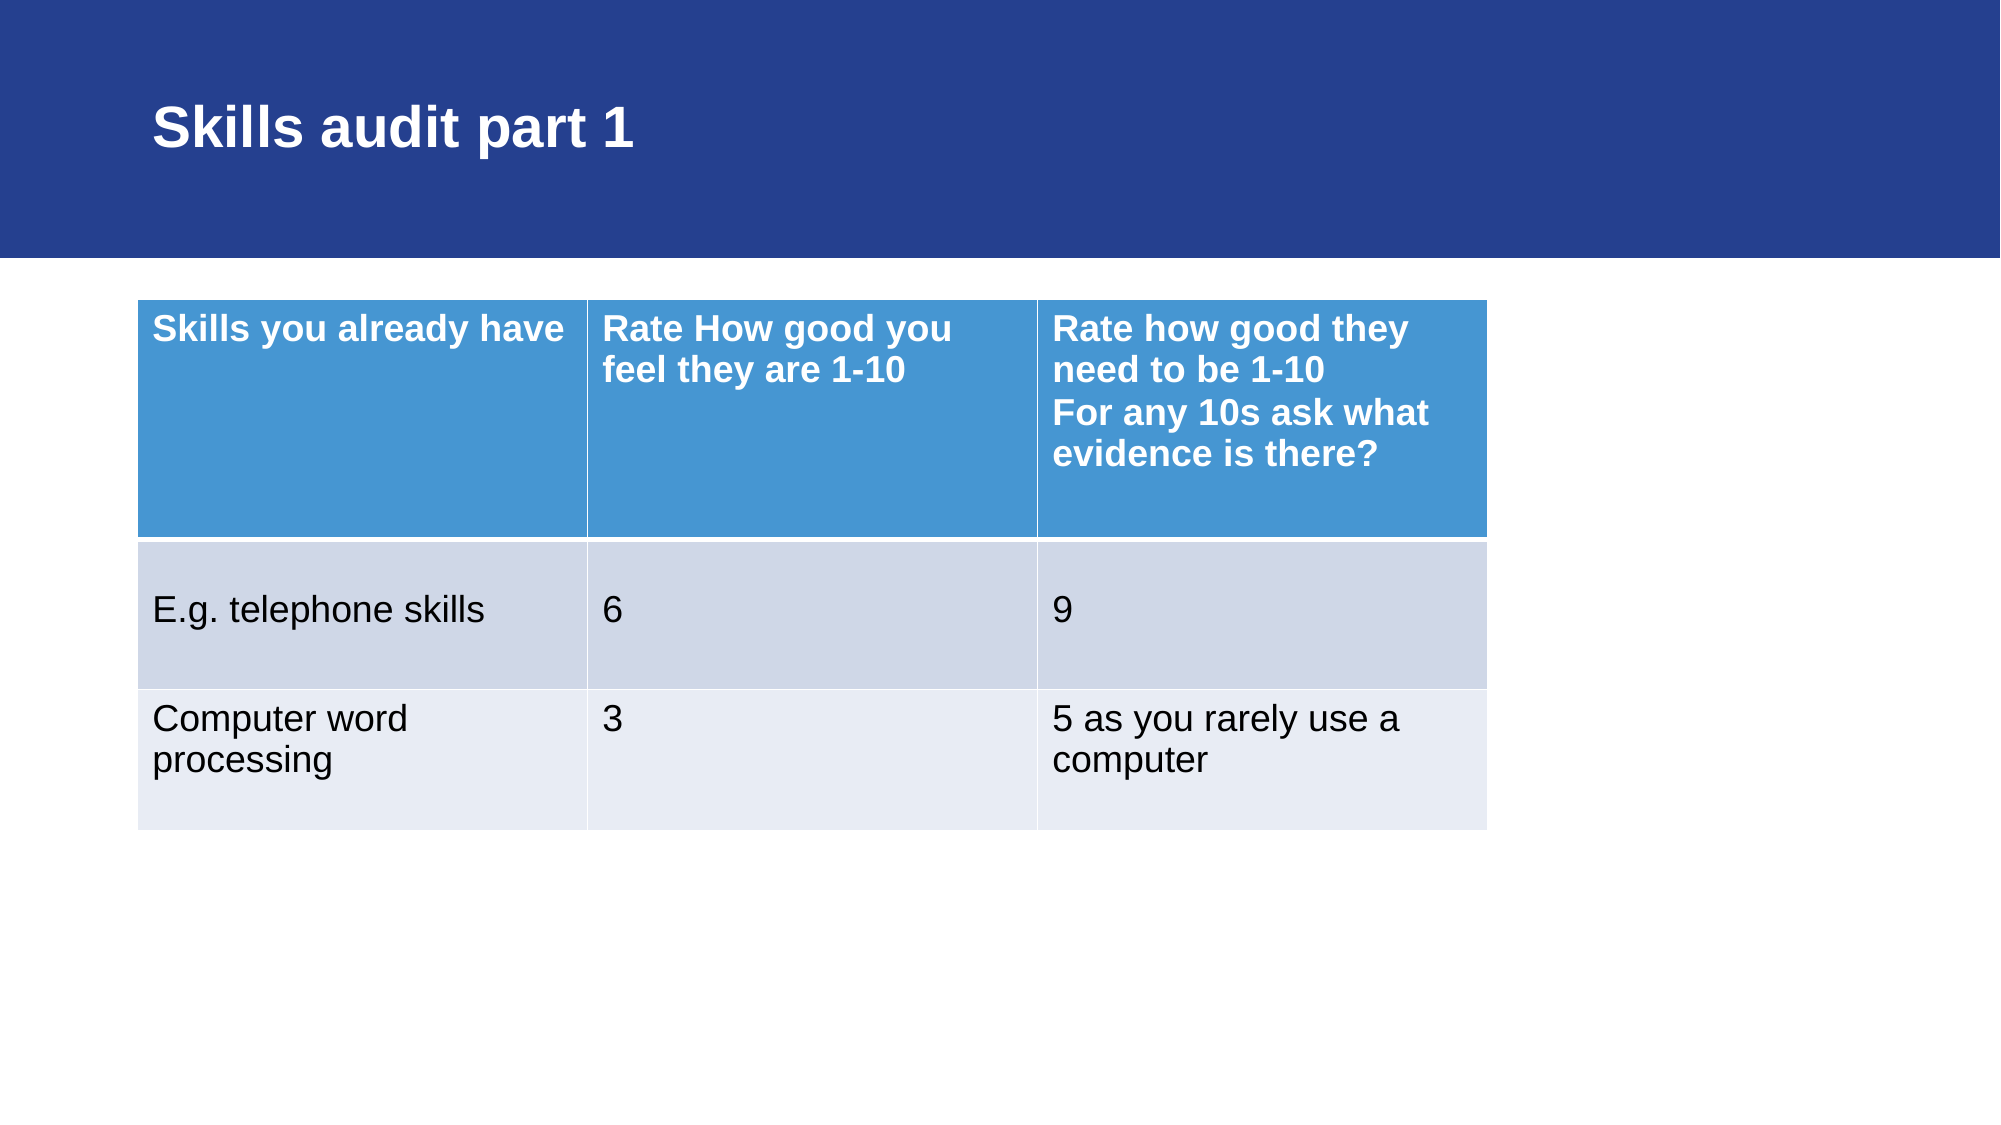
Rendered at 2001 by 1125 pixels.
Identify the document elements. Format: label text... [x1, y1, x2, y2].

table_cell 6 [588, 542, 1037, 689]
table_cell 9 [1038, 542, 1487, 689]
table_cell E.g. telephone skills [138, 542, 587, 689]
table_cell Computer word processing [138, 690, 587, 830]
table_header Rate How good you feel they are 1-10 [588, 300, 1037, 537]
table_cell 3 [588, 690, 1037, 830]
table_header Rate how good they need to be 1-10 For any 10s ask what evidence is there? [1038, 300, 1487, 537]
table_header Skills you already have [138, 300, 587, 537]
table_cell 5 as you rarely use a computer [1038, 690, 1487, 830]
title Skills audit part 1 [137, 20, 1863, 238]
